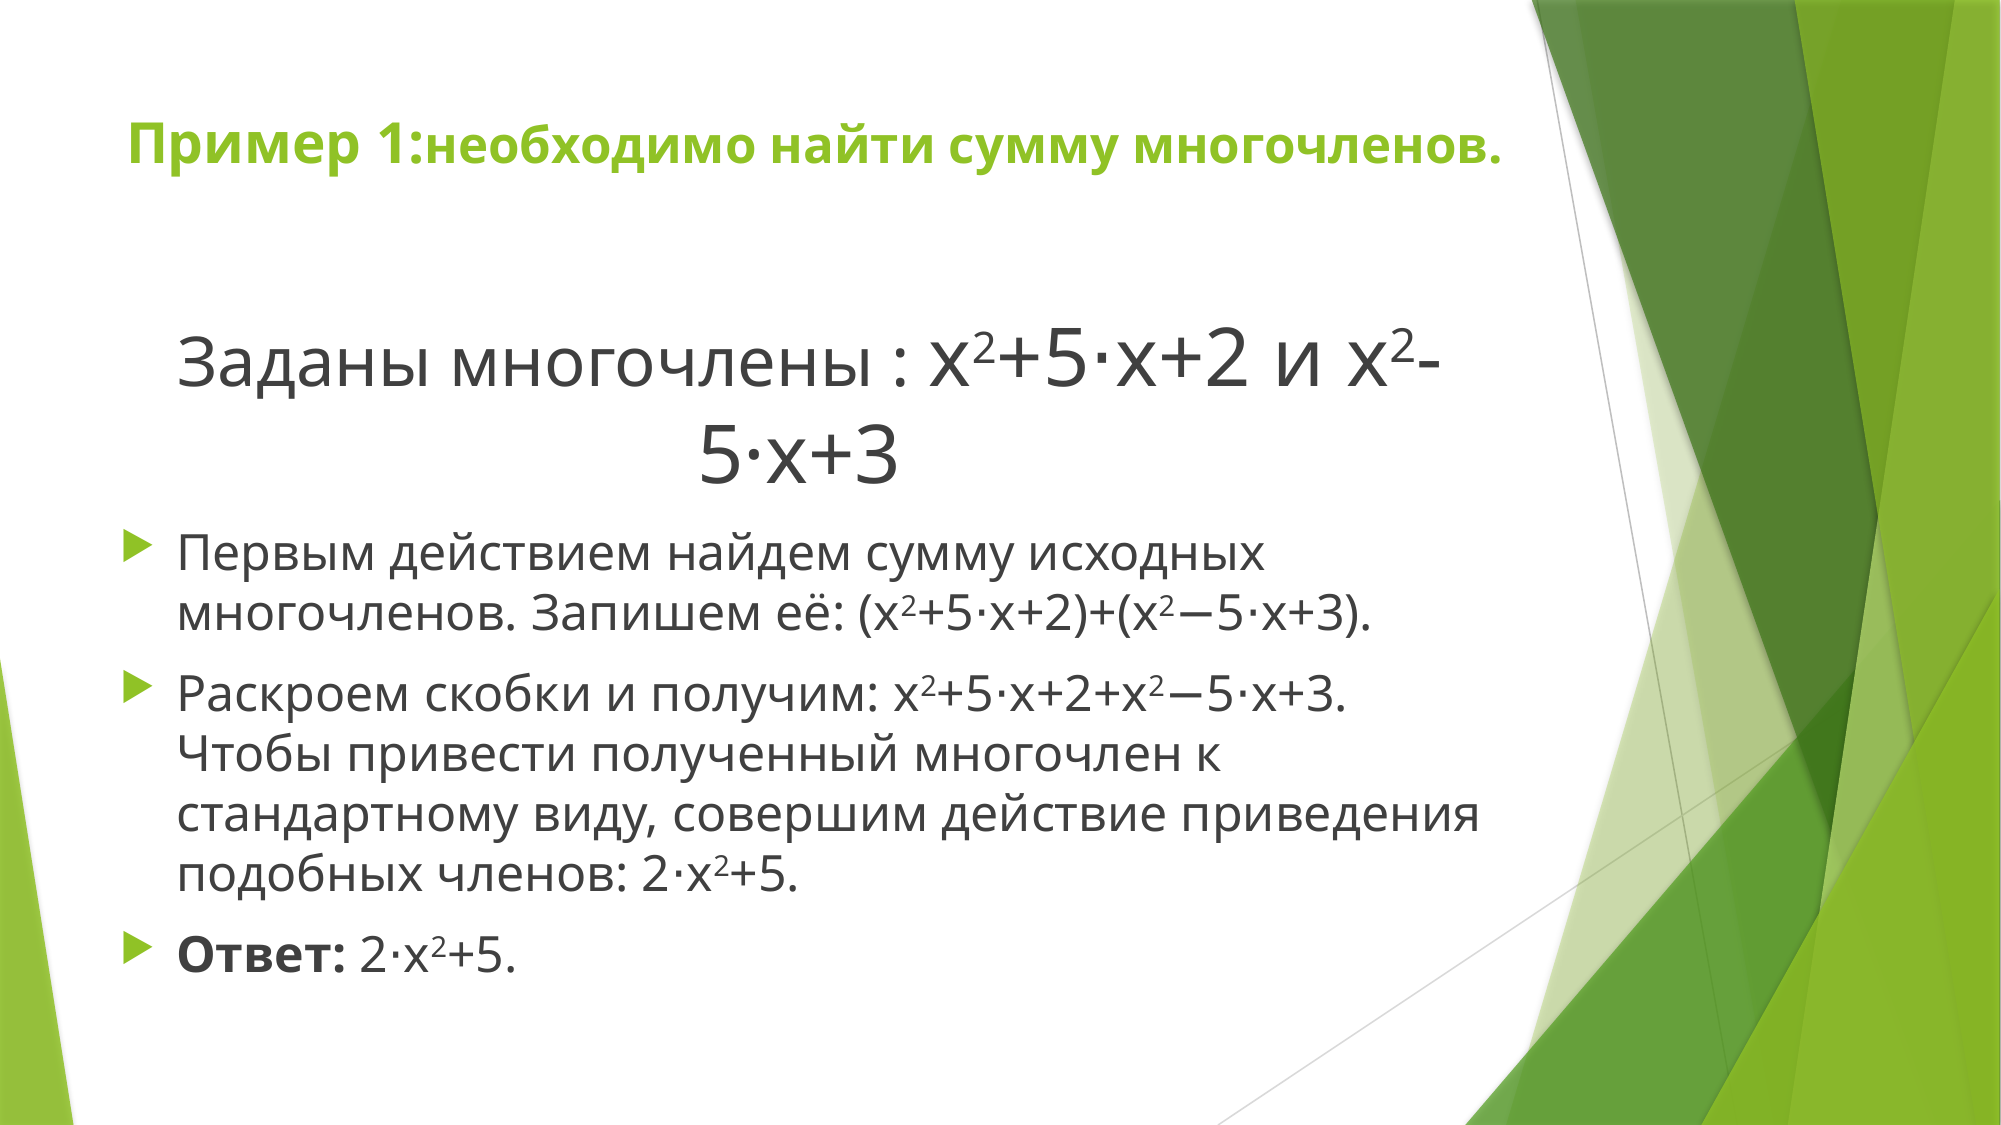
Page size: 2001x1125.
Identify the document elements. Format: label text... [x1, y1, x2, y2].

title Пример 1:необходимо найти сумму многочленов. [111, 99, 1522, 283]
list Заданы многочлены : x2+5⋅x+2 и x2-5·x+3 Первым действием найдем сумму исходных многочленов. Запишем её: (x2+5⋅x+2)+(x2−5⋅x+3). Раскроем скобки и получим: x2+5⋅x+2+x2−5⋅x+3. Чтобы привести полученный многочлен к стандартному виду, совершим действие приведения подобных членов: 2⋅x2+5. Ответ: 2⋅x2+5. [104, 297, 1515, 1076]
